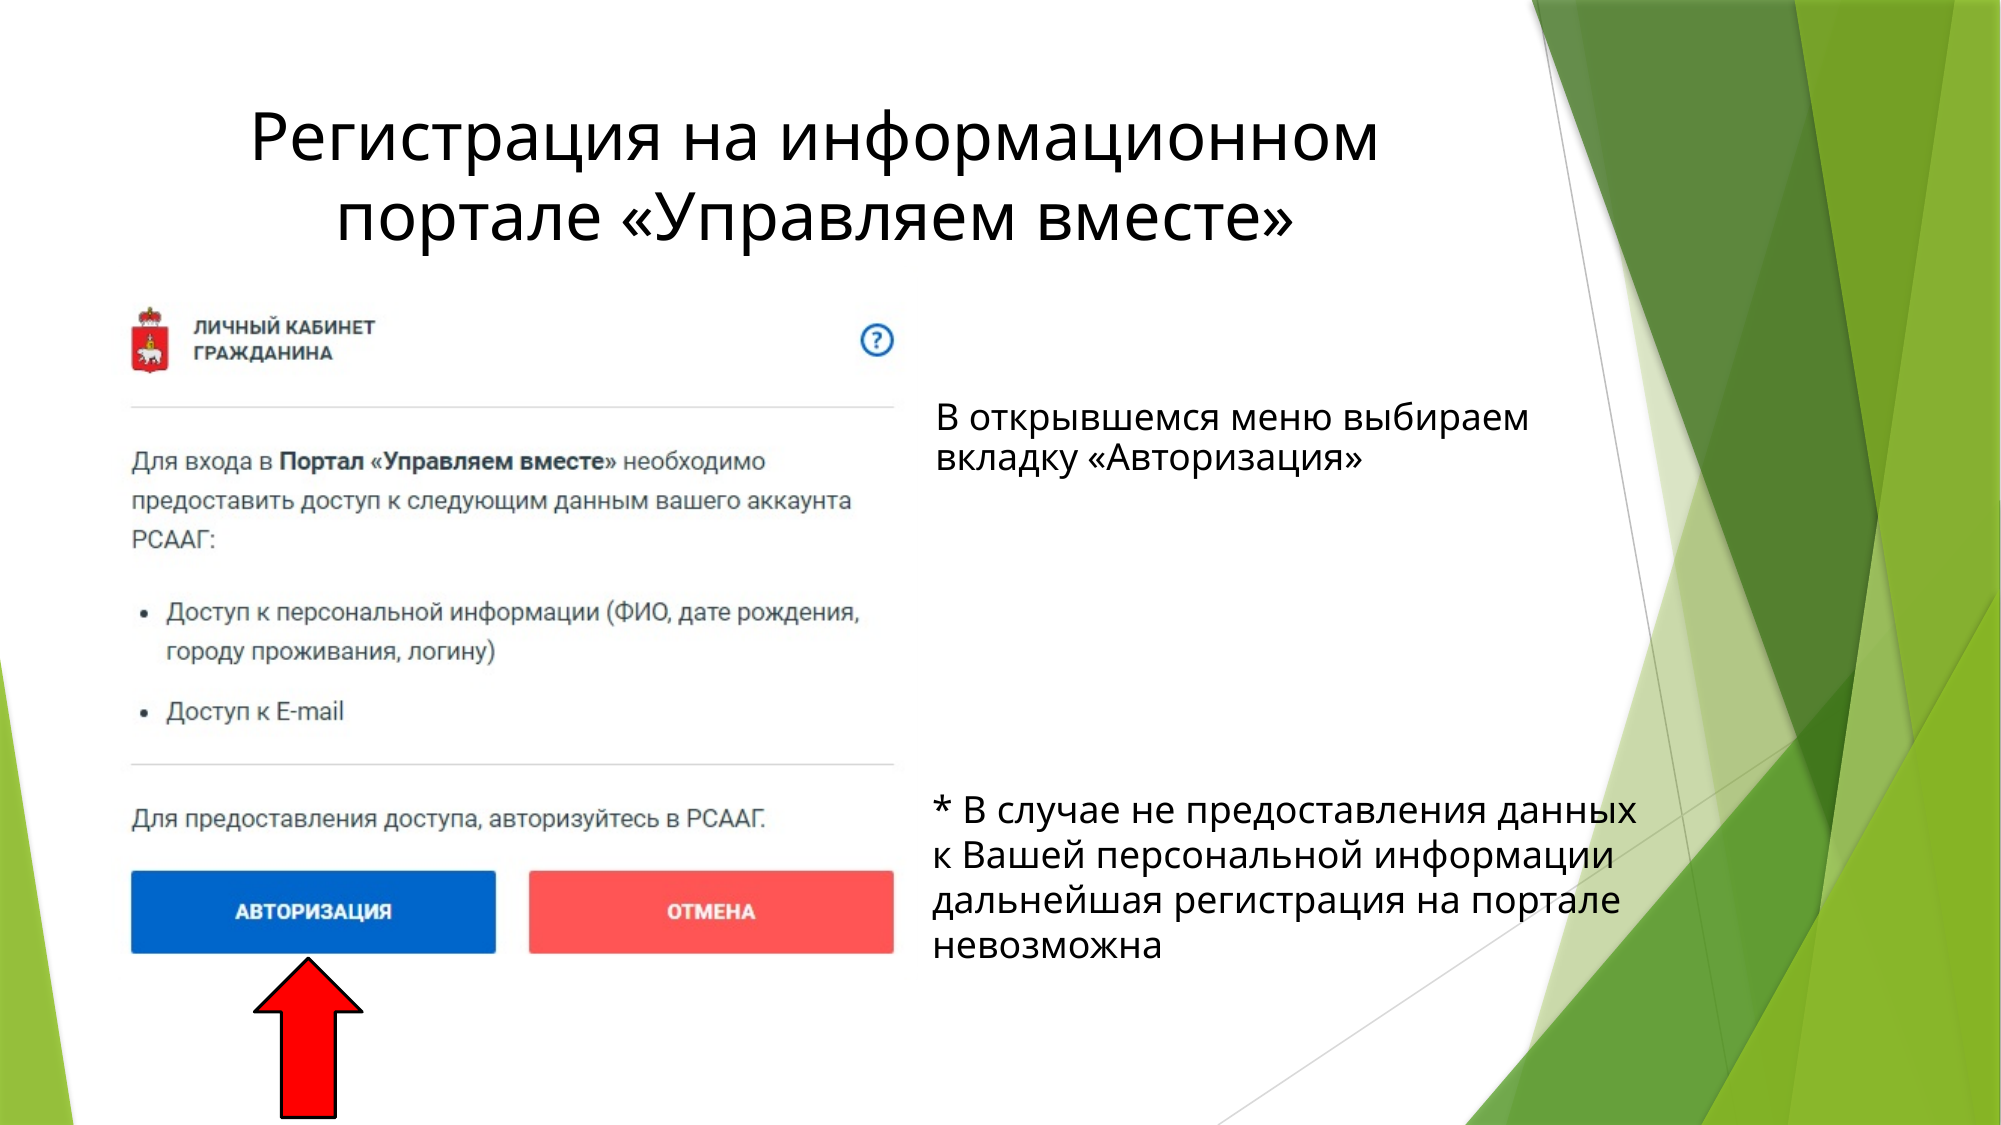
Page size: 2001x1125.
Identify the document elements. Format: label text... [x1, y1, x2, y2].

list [110, 265, 918, 981]
title Регистрация на информационном портале «Управляем вместе» [111, 86, 1522, 267]
text_box [252, 990, 364, 1120]
text_box * В случае не предоставления данных к Вашей персональной информации дальнейшая регистрация на портале невозможна [917, 778, 1659, 1019]
text_box В открывшемся меню выбираем вкладку «Авторизация» [921, 349, 1589, 612]
